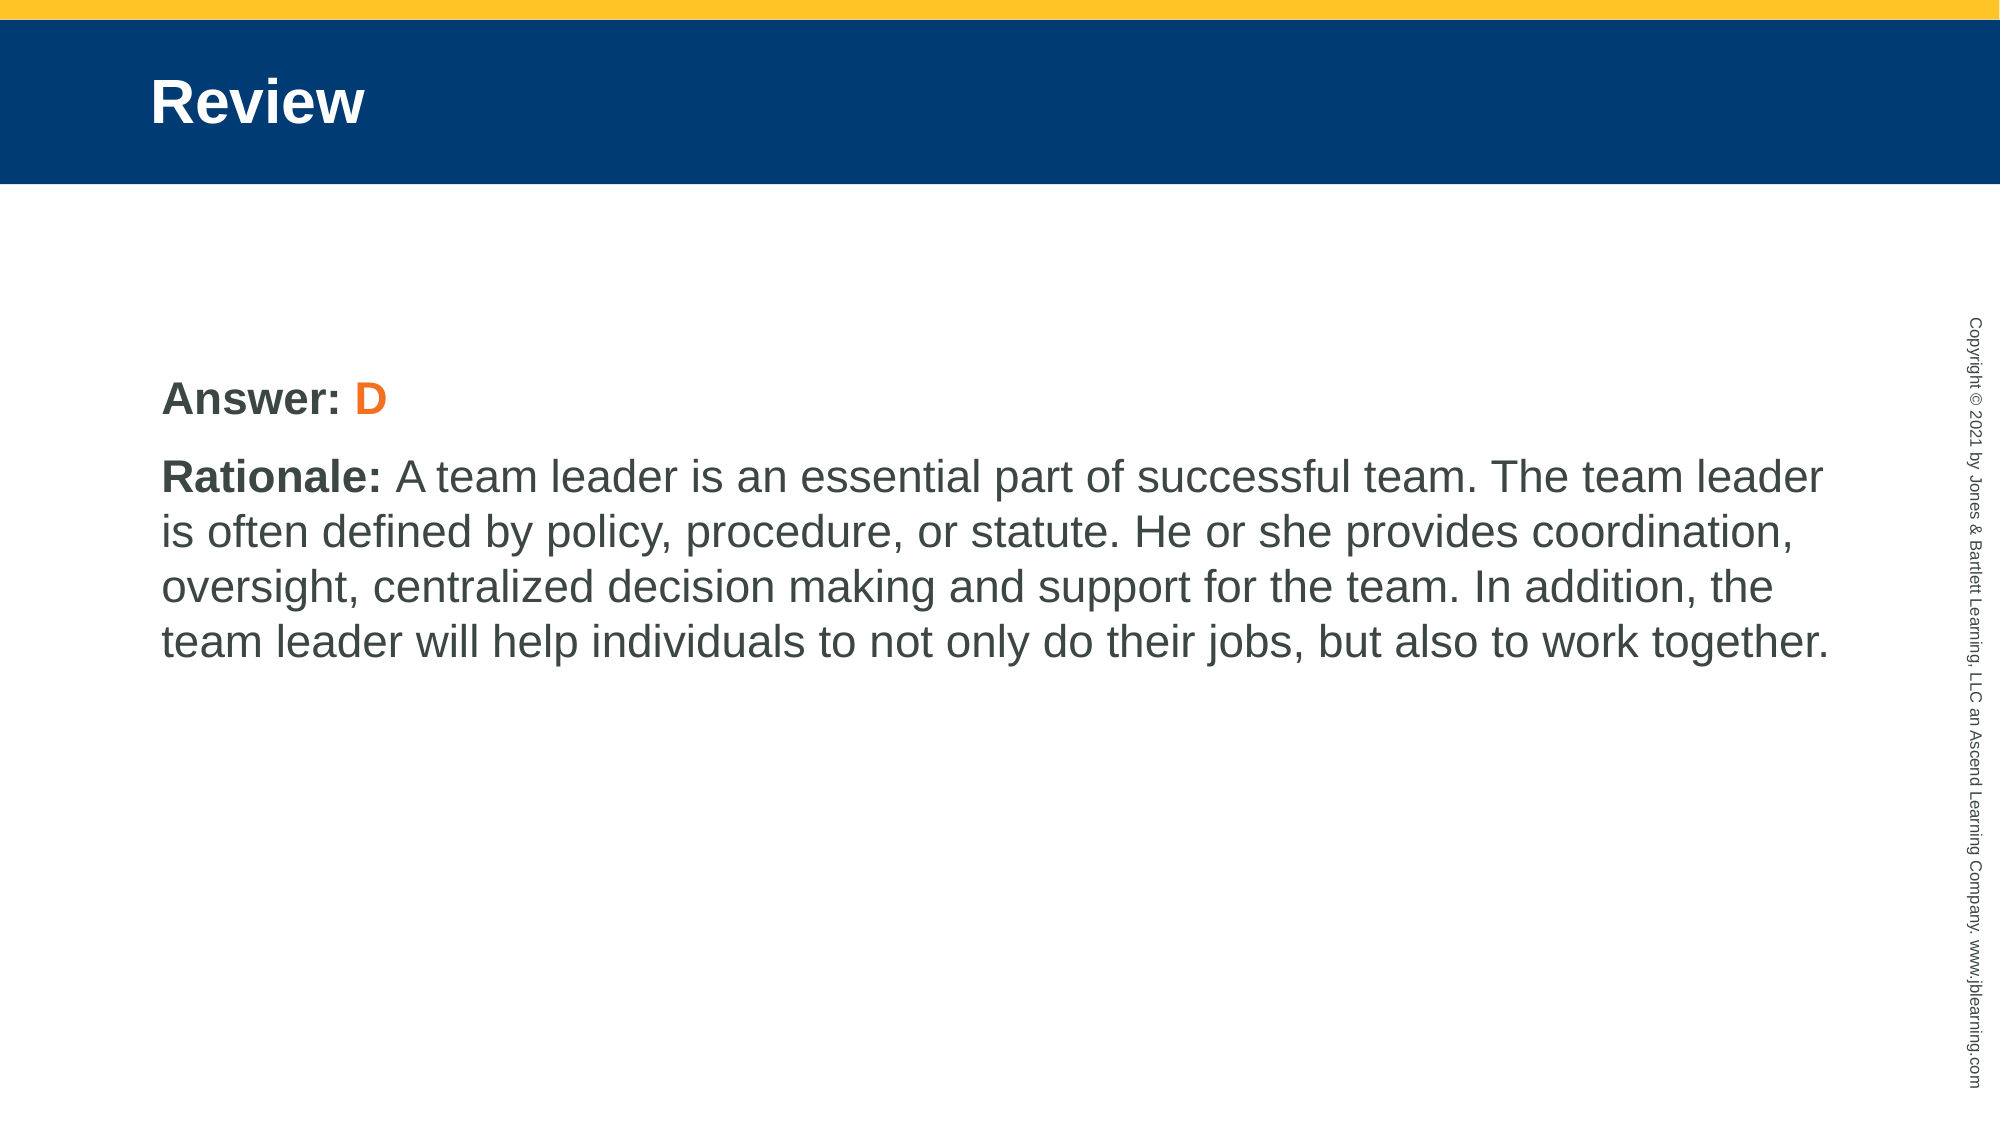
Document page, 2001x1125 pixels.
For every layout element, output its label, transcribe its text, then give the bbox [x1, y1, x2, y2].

title Review [0, 19, 2000, 185]
list Answer: D Rationale: A team leader is an essential part of successful team. The team leader is often defined by policy, procedure, or statute. He or she provides coordination, oversight, centralized decision making and support for the team. In addition, the team leader will help individuals to not only do their jobs, but also to work together. [146, 361, 1859, 1016]
